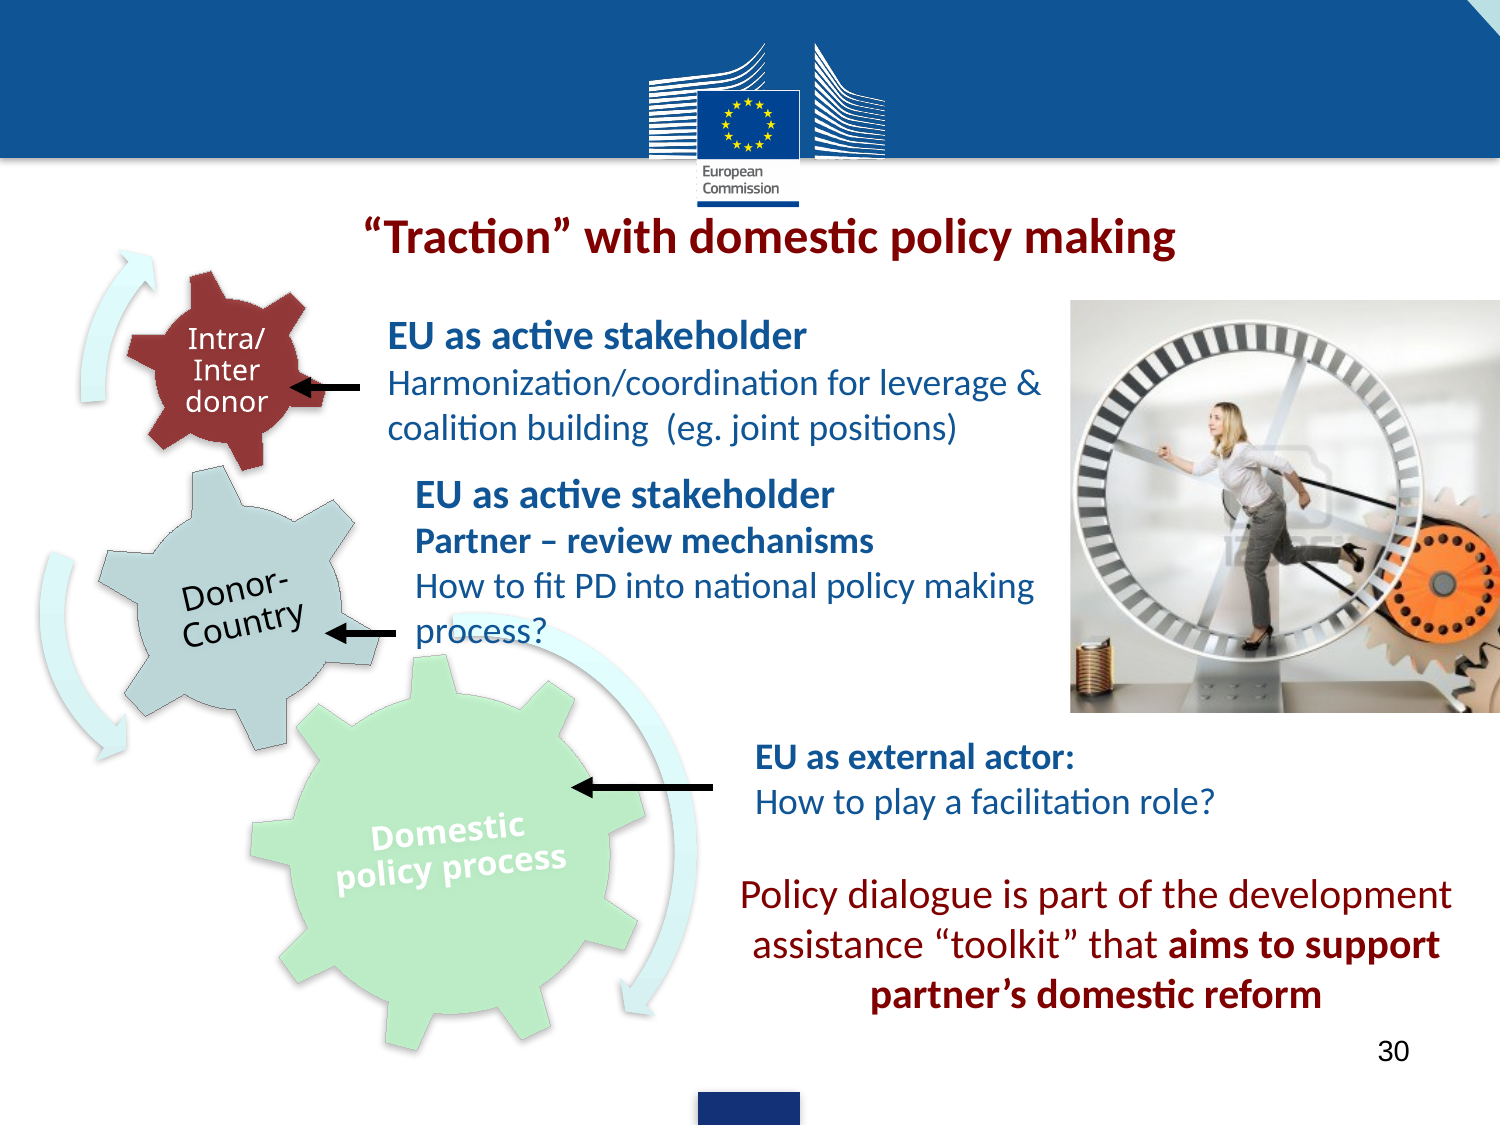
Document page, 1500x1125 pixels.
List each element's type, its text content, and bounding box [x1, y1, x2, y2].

text_box Policy dialogue is part of the development assistance “toolkit” that aims to support partner’s domestic reform [709, 859, 1491, 1025]
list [0, 149, 703, 1064]
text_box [454, 467, 605, 619]
text_box EU as active stakeholder Partner – review mechanisms How to fit PD into national policy making process? [709, 459, 1065, 659]
picture [649, 42, 885, 192]
text_box [1467, 0, 1500, 37]
title “Traction” with domestic policy making [709, 192, 1476, 276]
text_box EU as active stakeholder Harmonization/coordination for leverage & coalition building (eg. joint positions) [709, 299, 1069, 455]
slide_number 30 [1074, 1025, 1426, 1103]
text_box EU as external actor: How to play a facilitation role? [739, 724, 1475, 830]
picture [1070, 299, 1500, 713]
